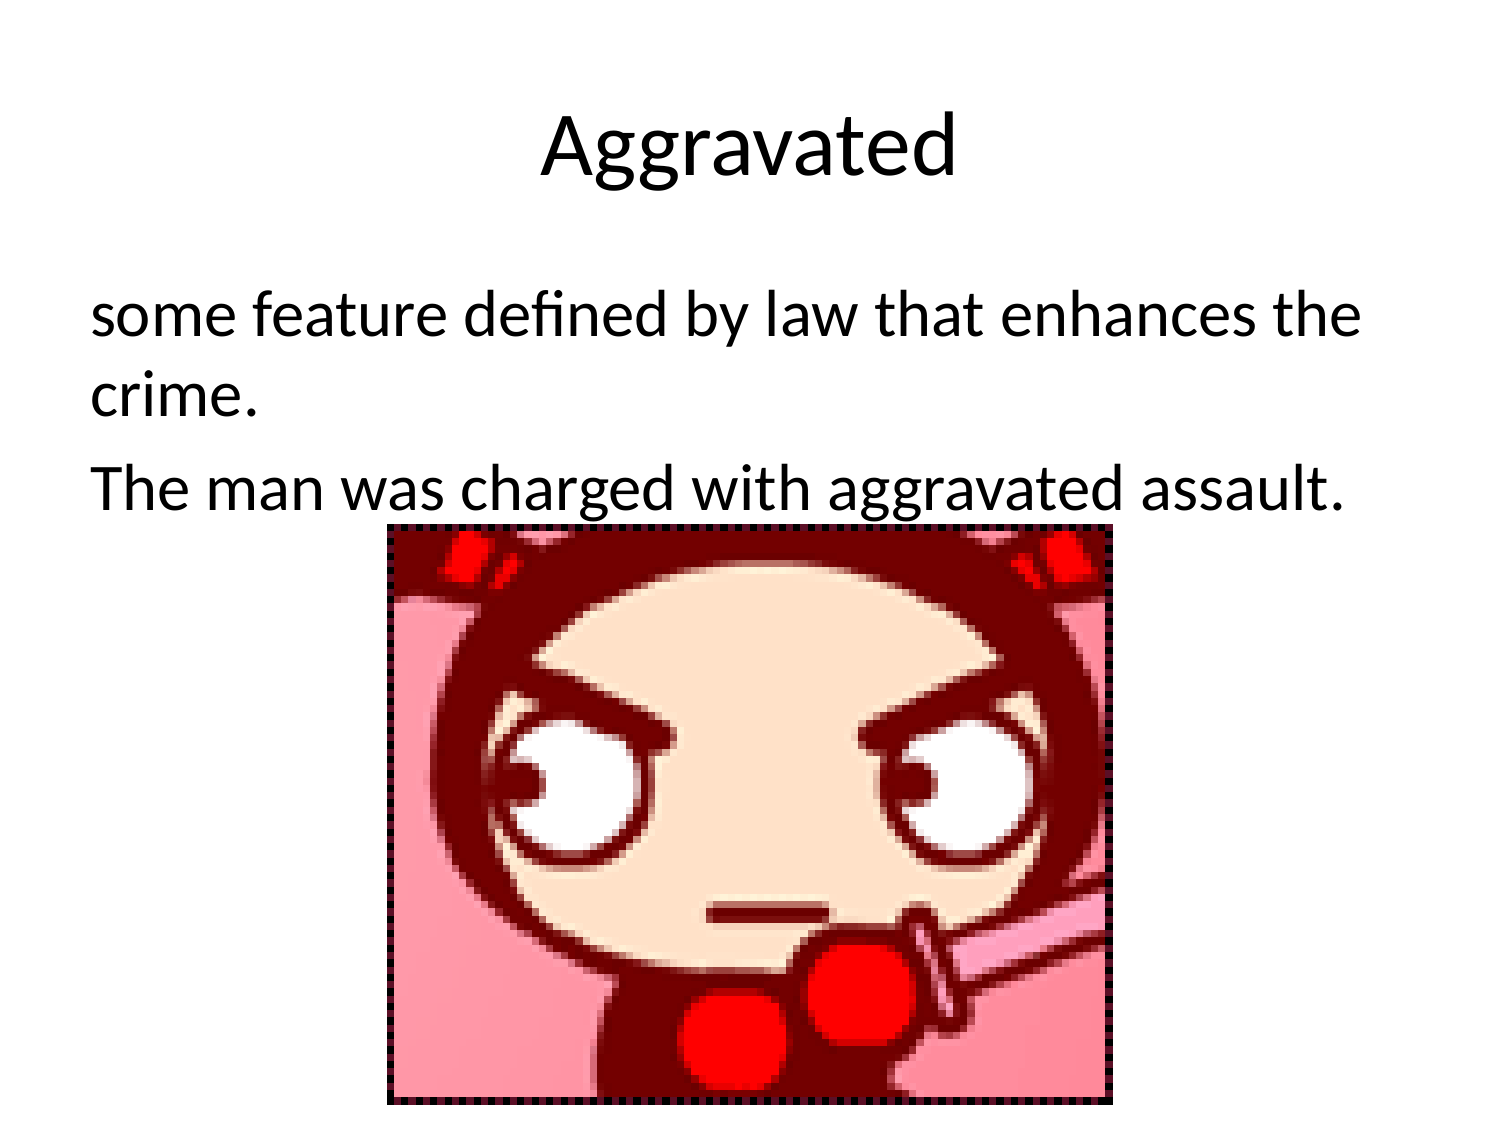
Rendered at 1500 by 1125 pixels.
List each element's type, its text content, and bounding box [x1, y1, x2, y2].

list some feature defined by law that enhances the crime. The man was charged with aggravated assault. [75, 262, 1425, 1005]
picture [387, 524, 1113, 1106]
title Aggravated [75, 45, 1425, 233]
